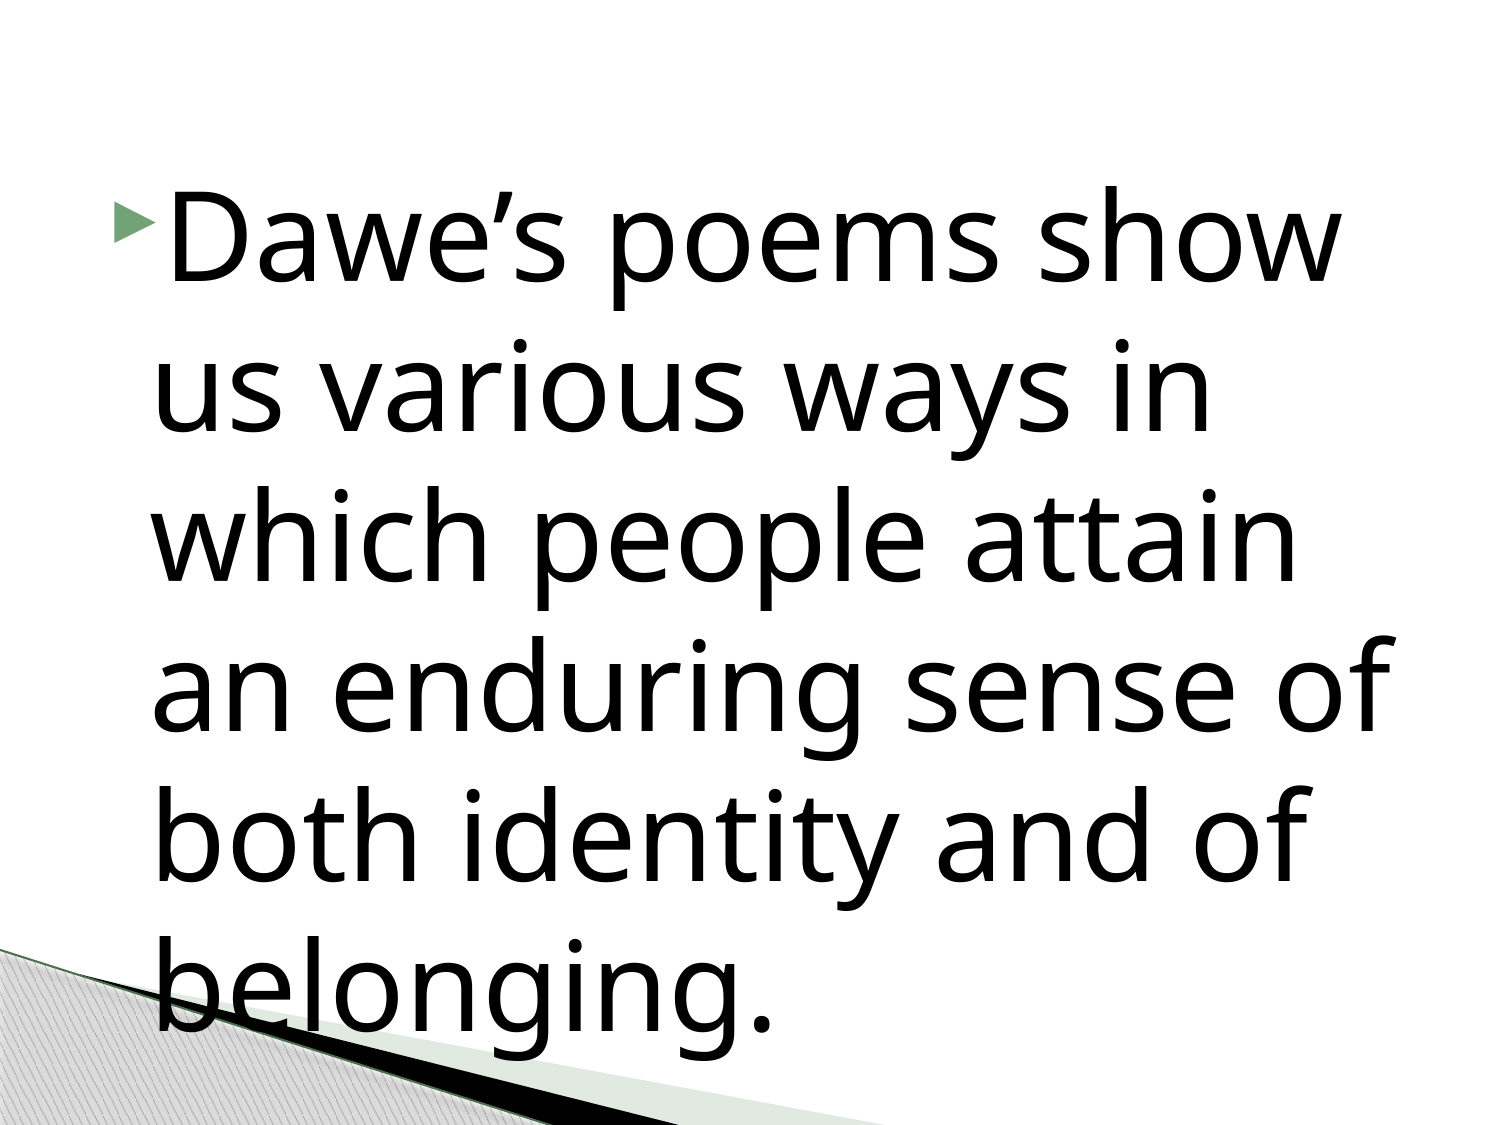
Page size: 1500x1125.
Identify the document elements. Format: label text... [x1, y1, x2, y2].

list Dawe’s poems show us various ways in which people attain an enduring sense of both identity and of belonging. [75, 149, 1425, 986]
